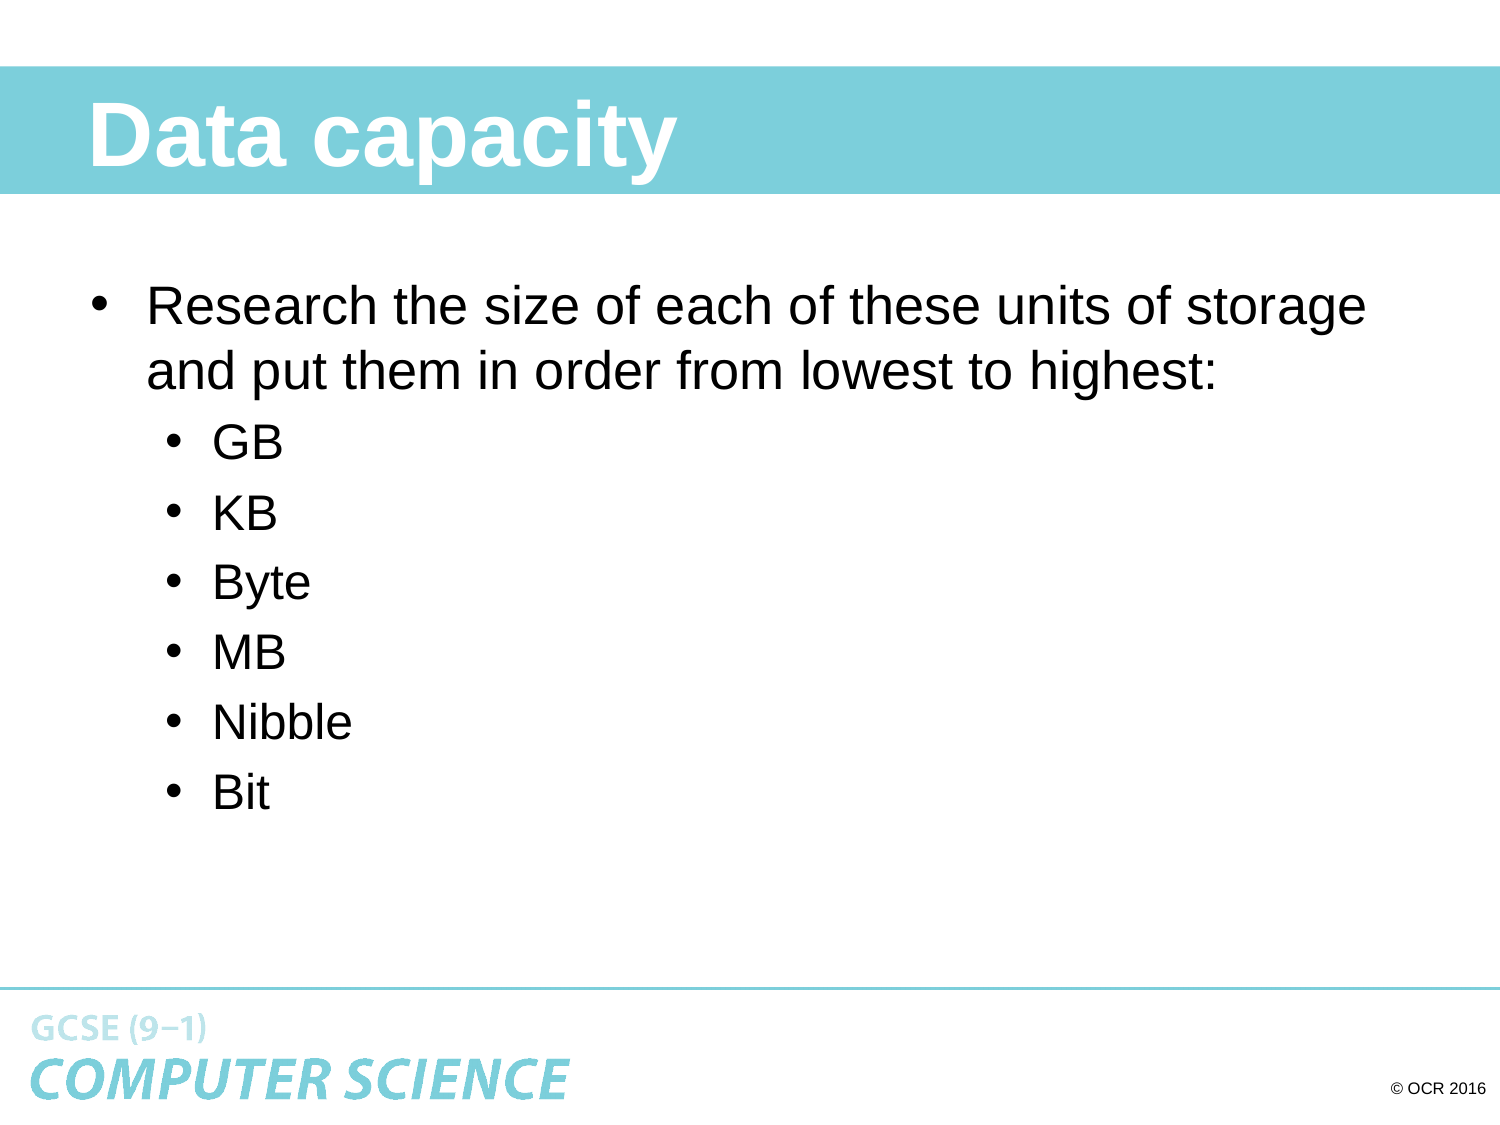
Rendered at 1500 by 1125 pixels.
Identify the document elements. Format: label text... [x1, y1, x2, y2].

title Data capacity [0, 66, 1500, 194]
picture [0, 987, 1500, 1124]
list Research the size of each of these units of storage and put them in order from lowest to highest: GB KB Byte MB Nibble Bit [75, 262, 1425, 965]
